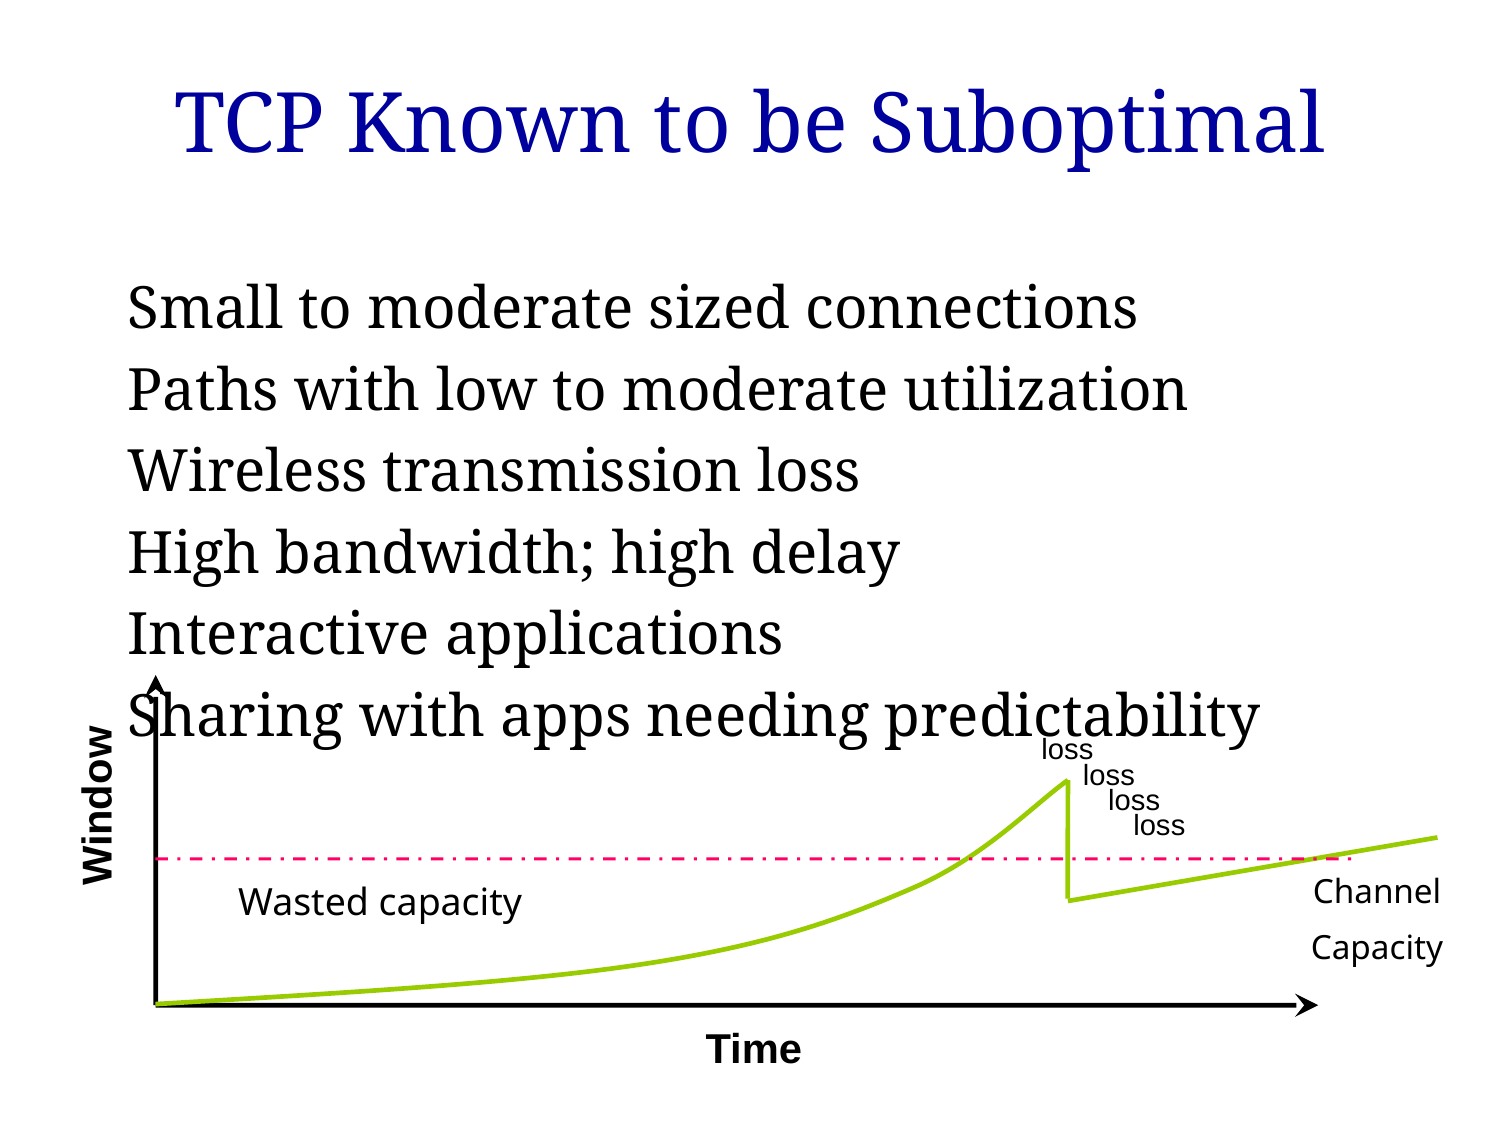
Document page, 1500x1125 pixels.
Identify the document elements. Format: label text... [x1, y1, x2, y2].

text_box loss [1067, 748, 1151, 799]
text_box [1297, 994, 1319, 1016]
text_box loss [1118, 799, 1201, 850]
text_box [145, 675, 167, 696]
text_box loss [1092, 773, 1176, 824]
text_box Channel Capacity [1296, 862, 1459, 974]
text_box [155, 780, 1067, 1005]
text_box loss [1026, 722, 1109, 773]
list Small to moderate sized connections Paths with low to moderate utilization Wireless transmission loss High bandwidth; high delay Interactive applications Sharing with apps needing predictability [112, 262, 1388, 444]
text_box Wasted capacity [223, 870, 538, 931]
text_box Time [690, 1014, 818, 1080]
title TCP Known to be Suboptimal [74, 47, 1426, 191]
text_box Window [62, 711, 128, 902]
